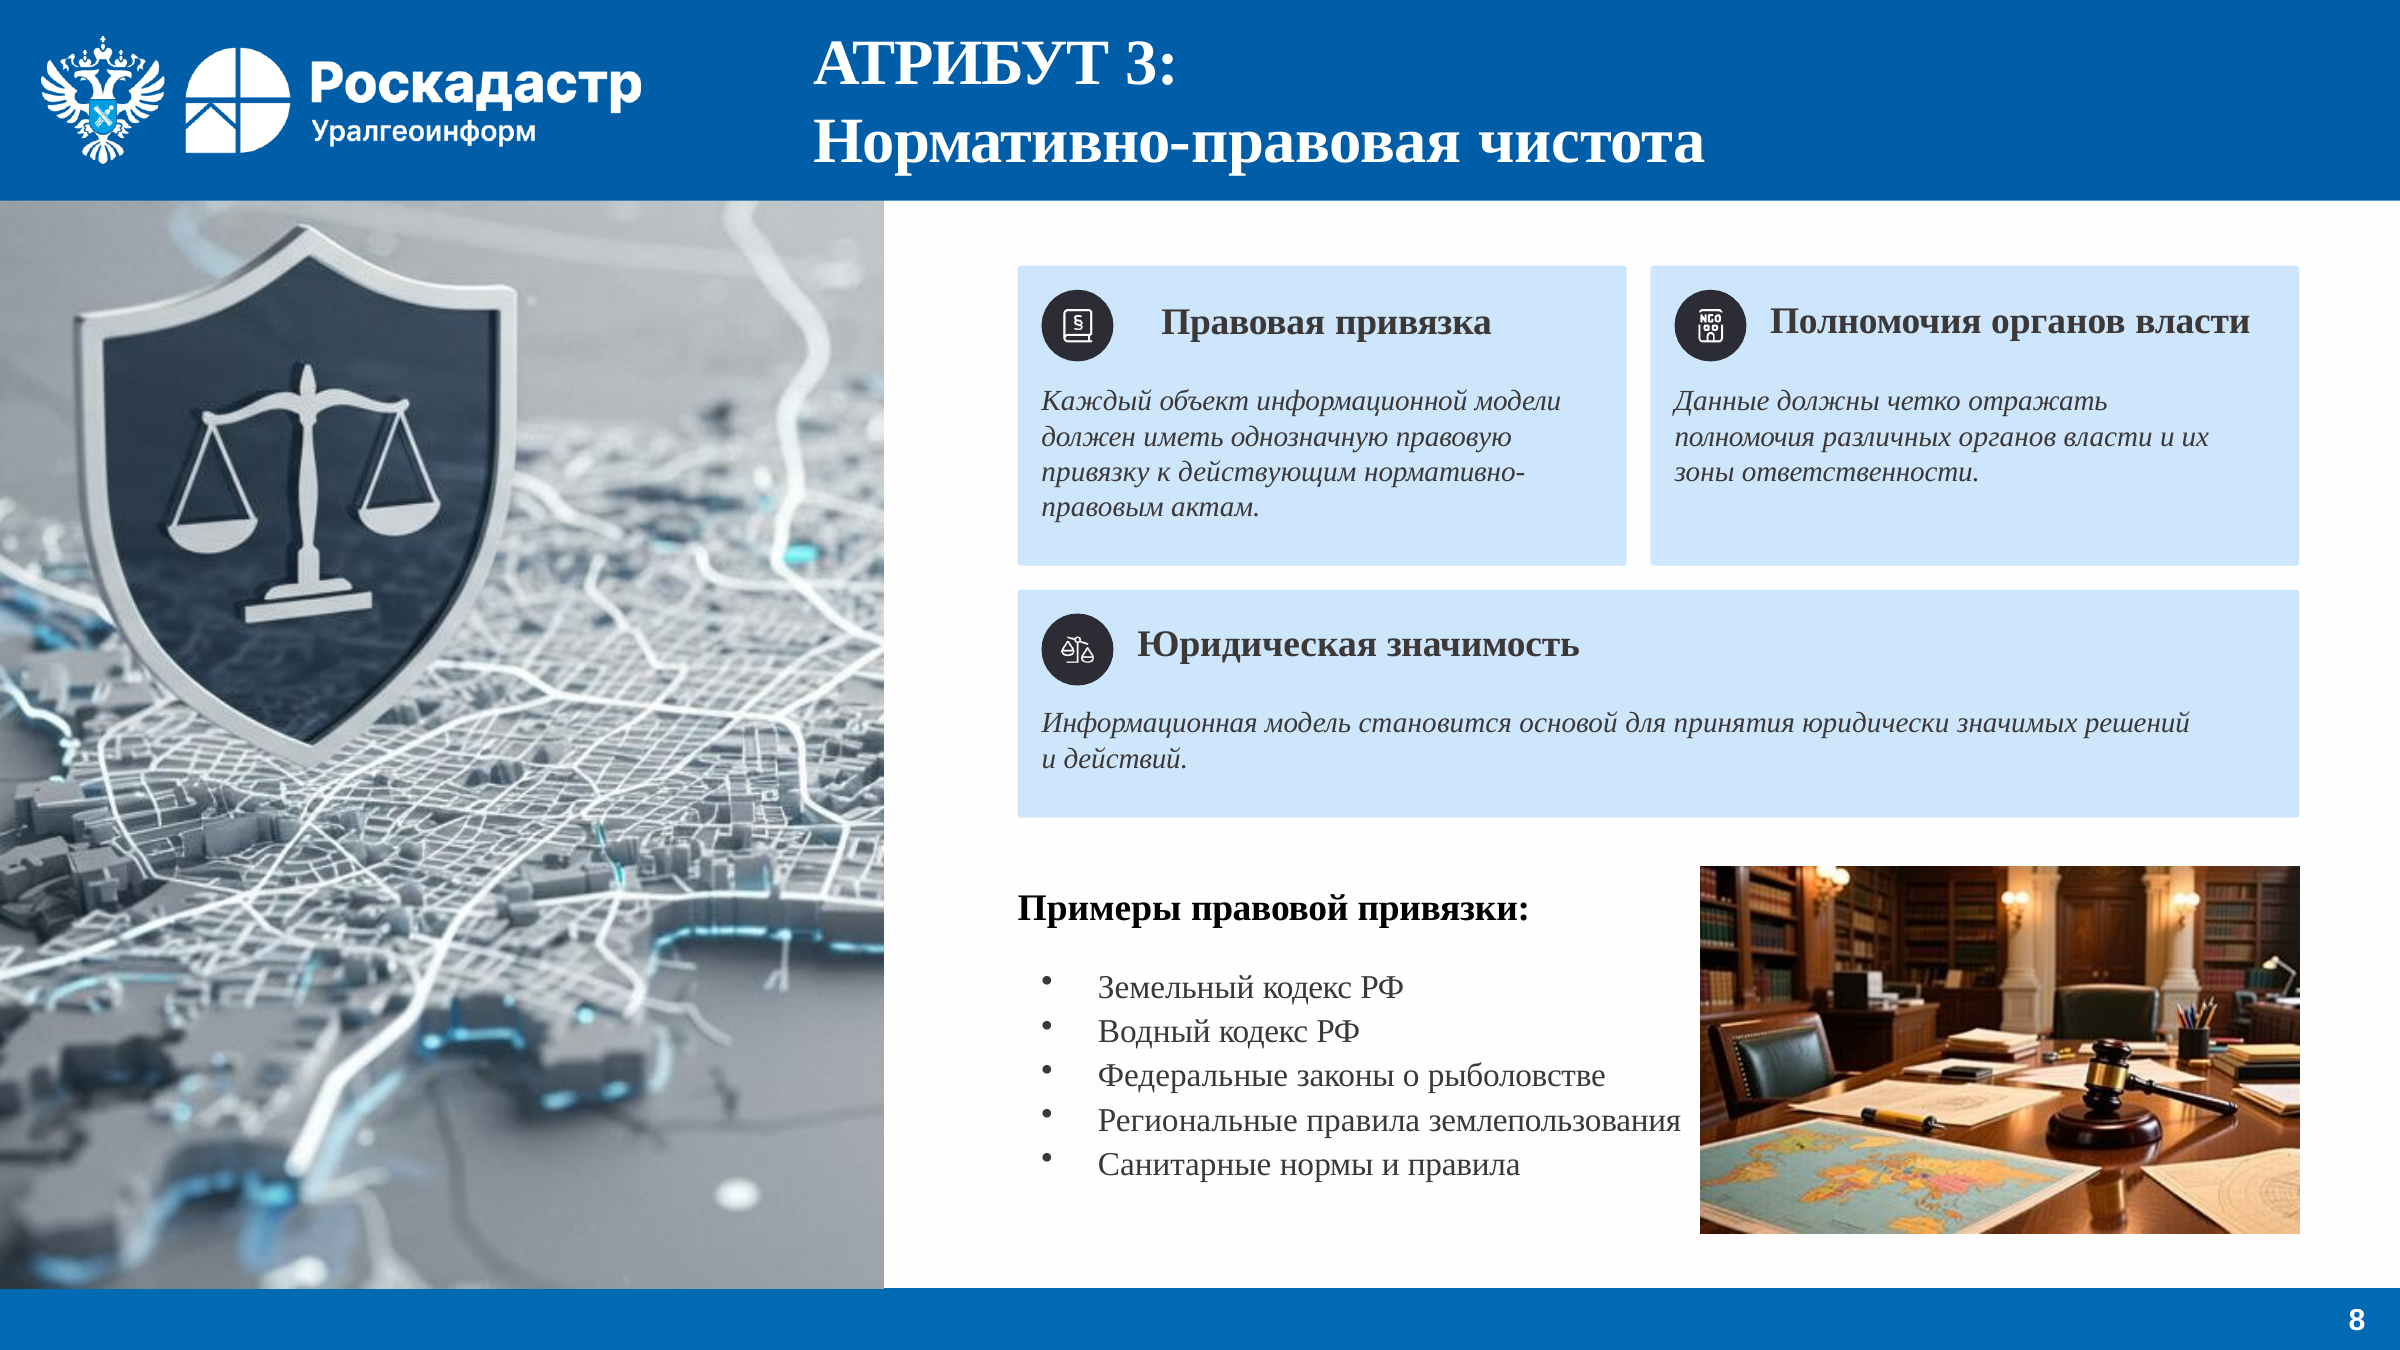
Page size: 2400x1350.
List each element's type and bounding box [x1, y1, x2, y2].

picture [1700, 866, 2300, 1234]
text_box [1017, 589, 2300, 818]
text_box [1650, 265, 2300, 566]
text_box [1017, 265, 1627, 566]
text_box [0, 0, 2400, 1350]
